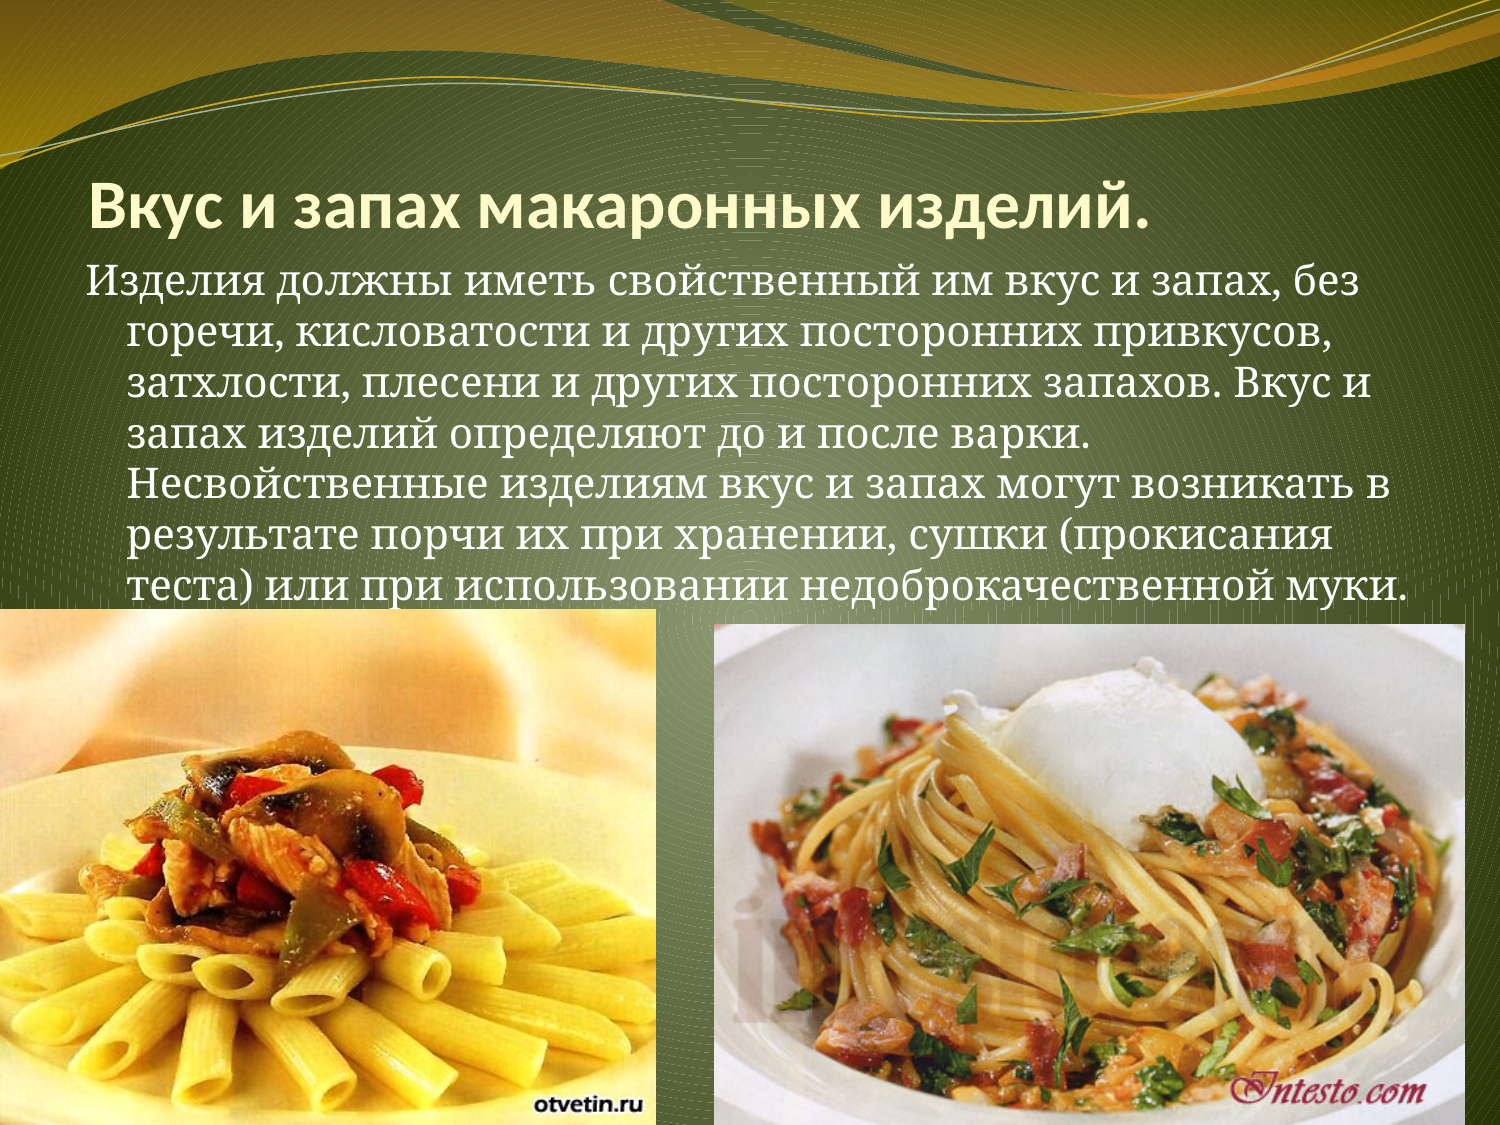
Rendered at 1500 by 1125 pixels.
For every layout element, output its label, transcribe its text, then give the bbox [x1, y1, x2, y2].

title Вкус и запах макаронных изделий. [70, 140, 1421, 245]
picture [714, 624, 1466, 1125]
list Изделия должны иметь свойственный им вкус и запах, без горечи, кисловатости и других посторонних привкусов, затхлости, плесени и других посторонних запахов. Вкус и запах изделий определяют до и после варки. Несвойственные изделиям вкус и запах могут возникать в результате порчи их при хранении, сушки (прокисания теста) или при использовании недоброкачественной муки. [70, 245, 1473, 622]
picture [0, 609, 657, 1125]
